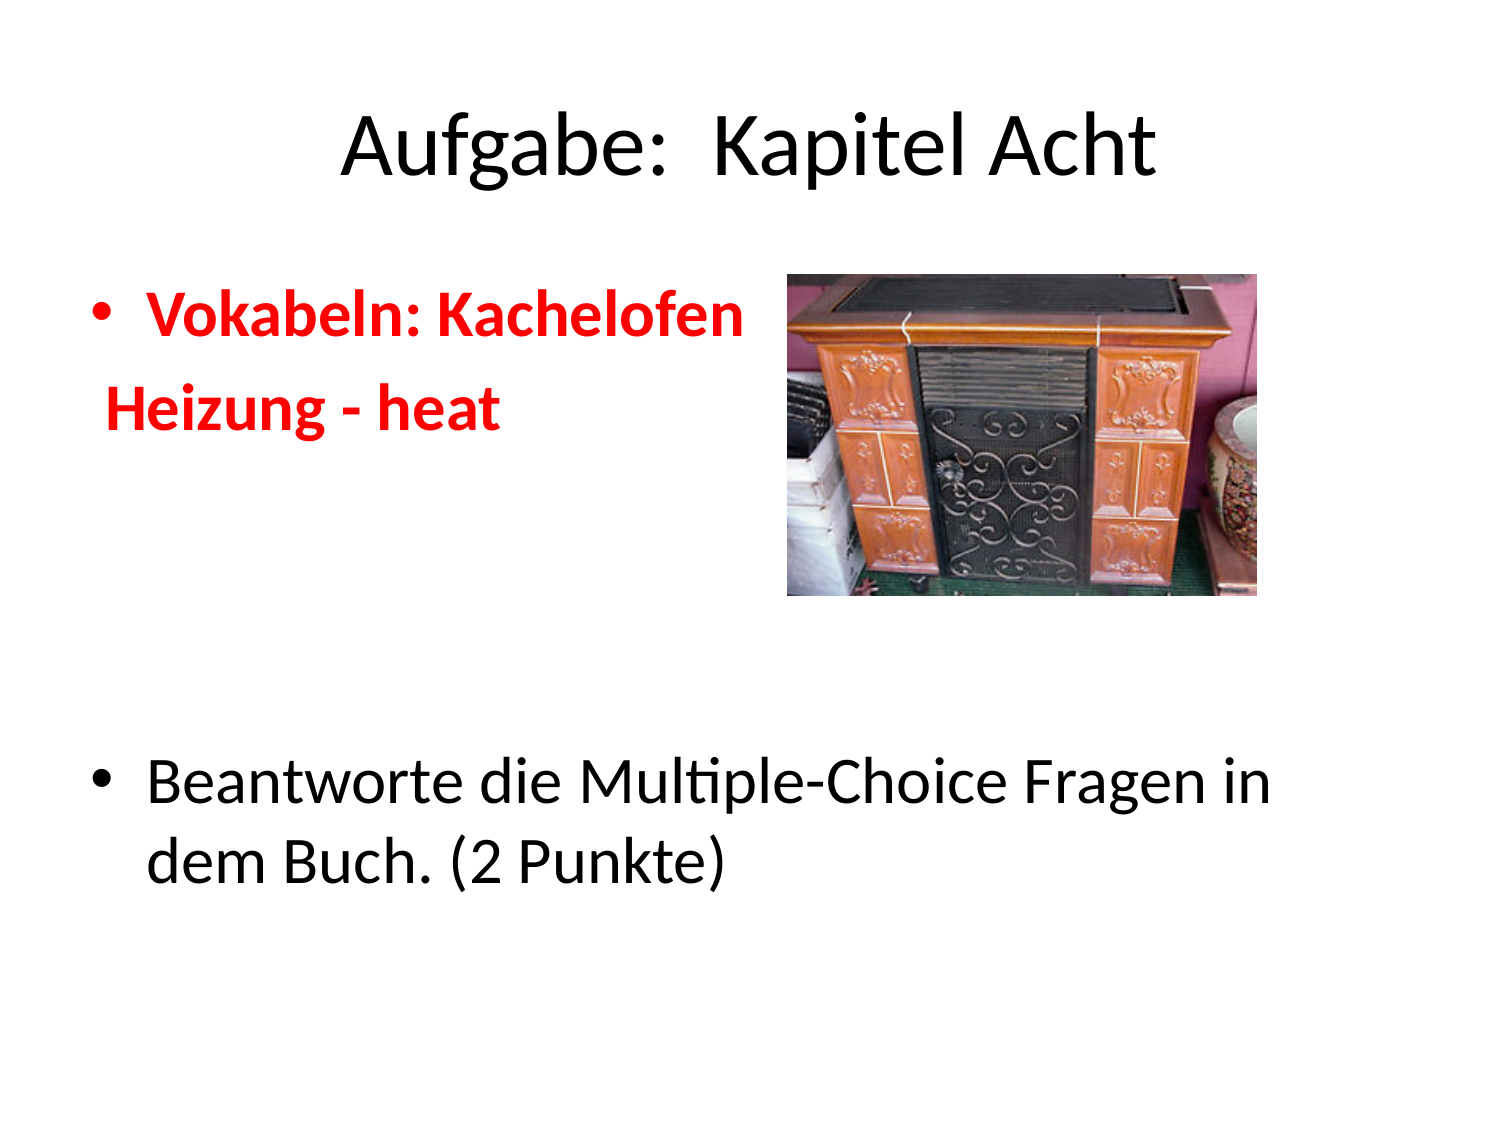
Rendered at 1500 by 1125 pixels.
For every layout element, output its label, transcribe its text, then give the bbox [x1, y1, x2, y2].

picture [787, 274, 1257, 596]
list Vokabeln: Kachelofen Heizung - heat Beantworte die Multiple-Choice Fragen in dem Buch. (2 Punkte) [75, 262, 1425, 1005]
title Aufgabe: Kapitel Acht [75, 45, 1425, 233]
